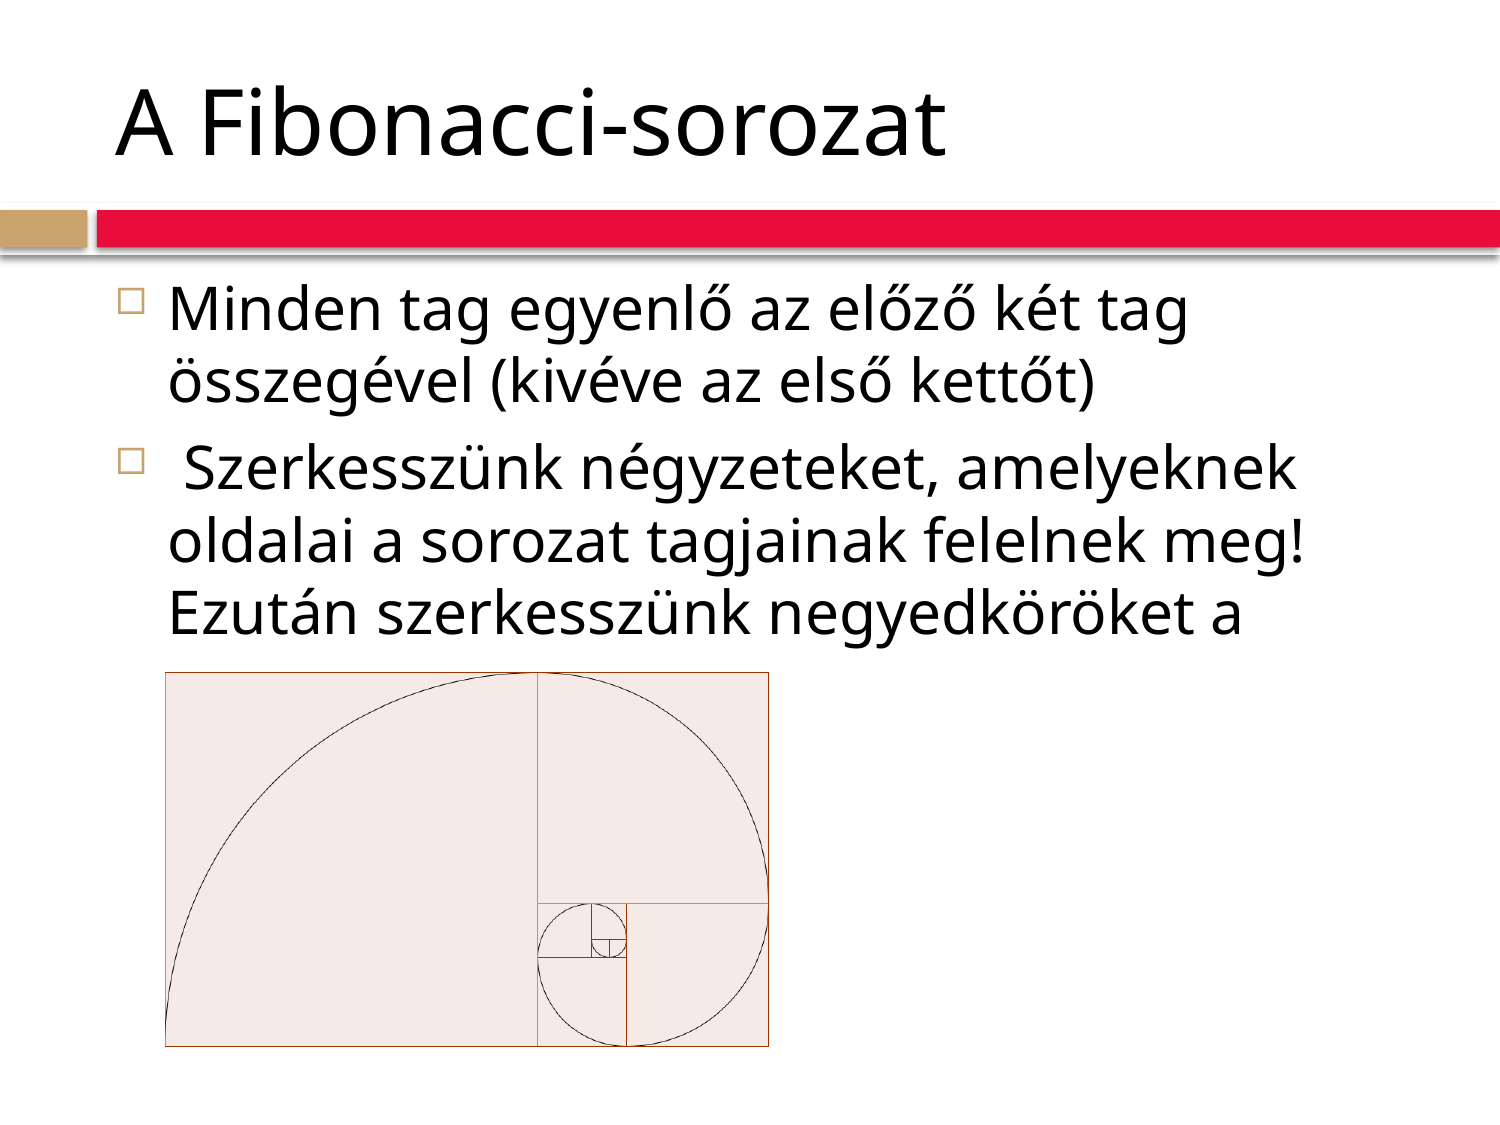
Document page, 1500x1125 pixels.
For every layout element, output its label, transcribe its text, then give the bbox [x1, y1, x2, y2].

picture [147, 656, 786, 1063]
list Minden tag egyenlő az előző két tag összegével (kivéve az első kettőt) Szerkesszünk négyzeteket, amelyeknek oldalai a sorozat tagjainak felelnek meg! Ezután szerkesszünk negyedköröket a négyzetek belsejébe! [100, 262, 1438, 1000]
title A Fibonacci-sorozat [100, 37, 1438, 200]
